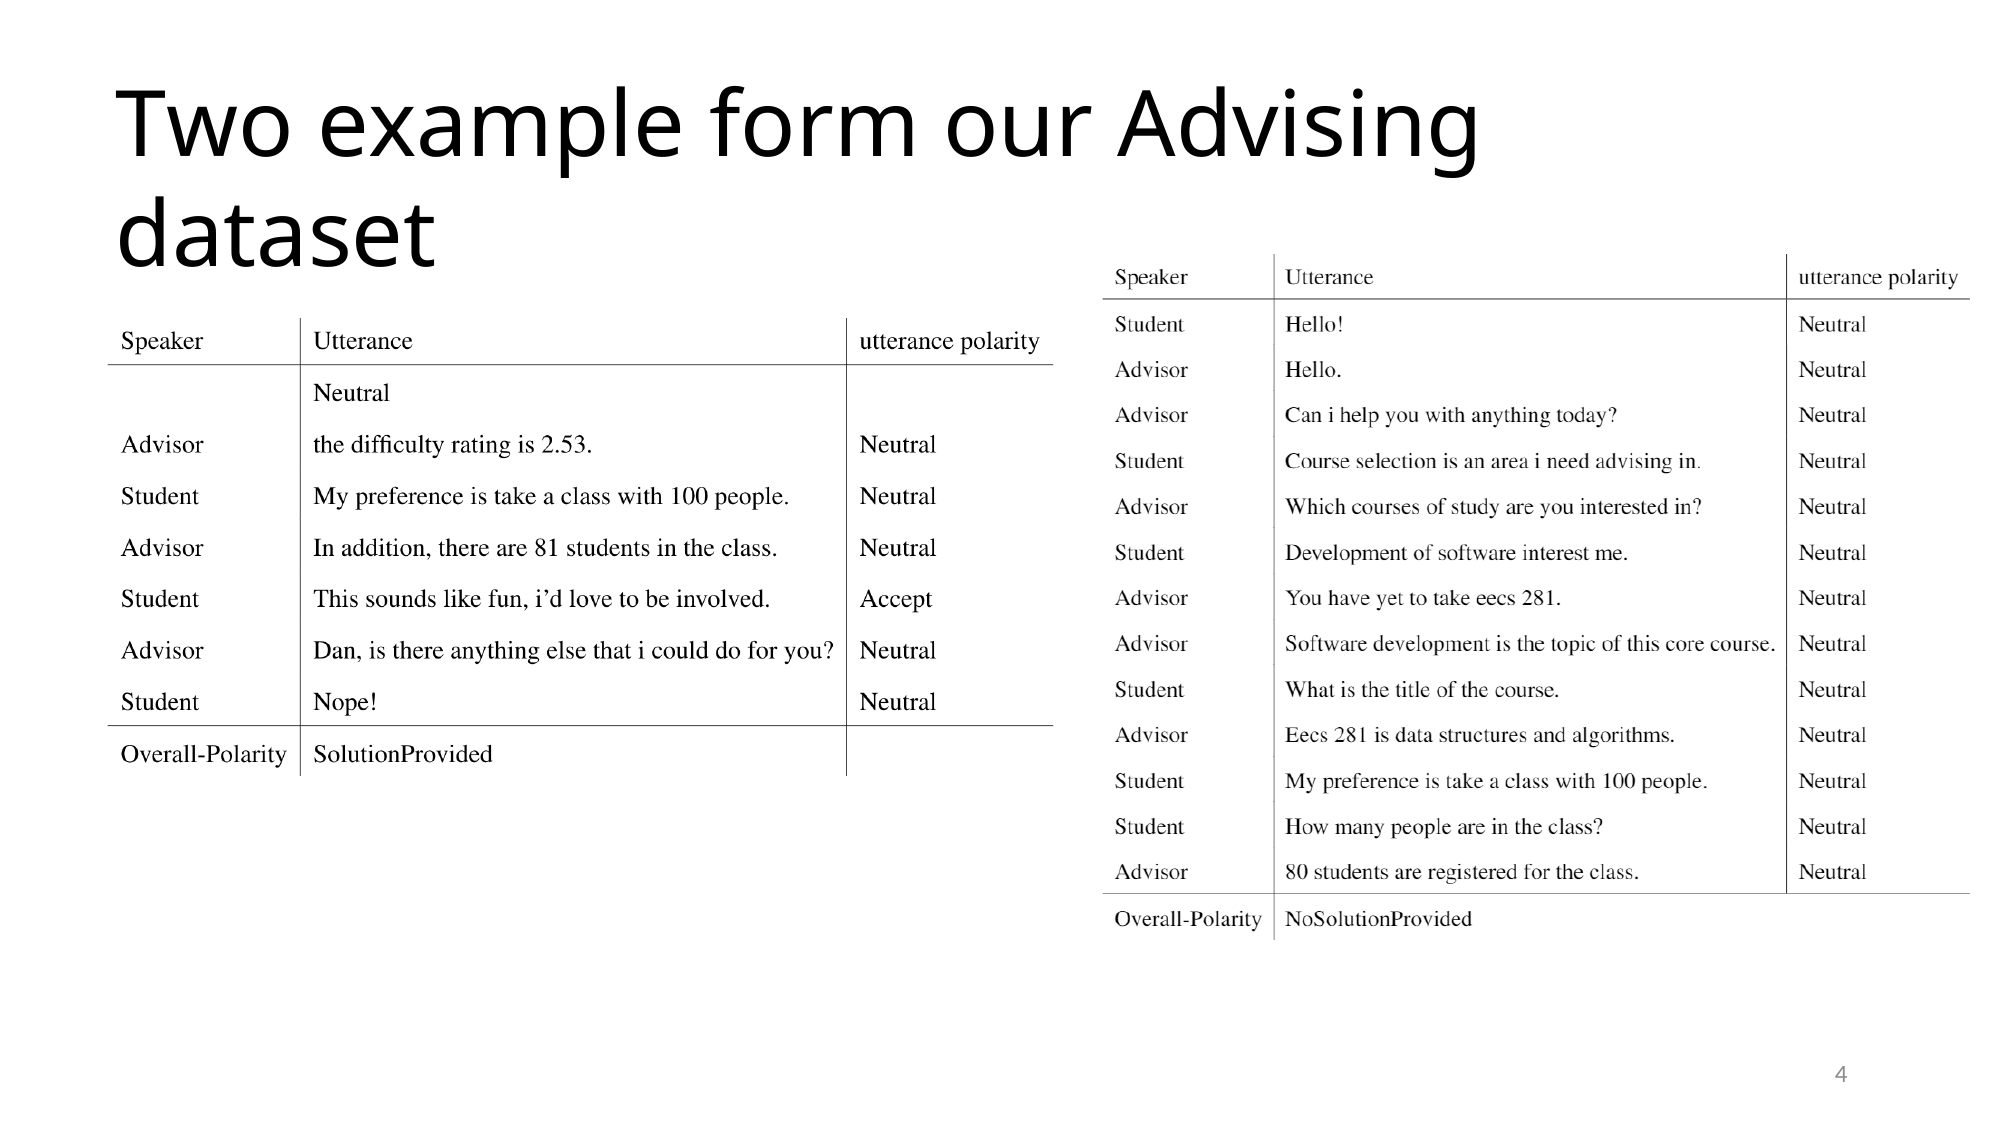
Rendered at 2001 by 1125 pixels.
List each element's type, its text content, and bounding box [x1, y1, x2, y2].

slide_number 4 [1412, 1042, 1863, 1103]
text_box Two example form our Advising dataset [101, 57, 1739, 293]
picture [67, 254, 2000, 942]
